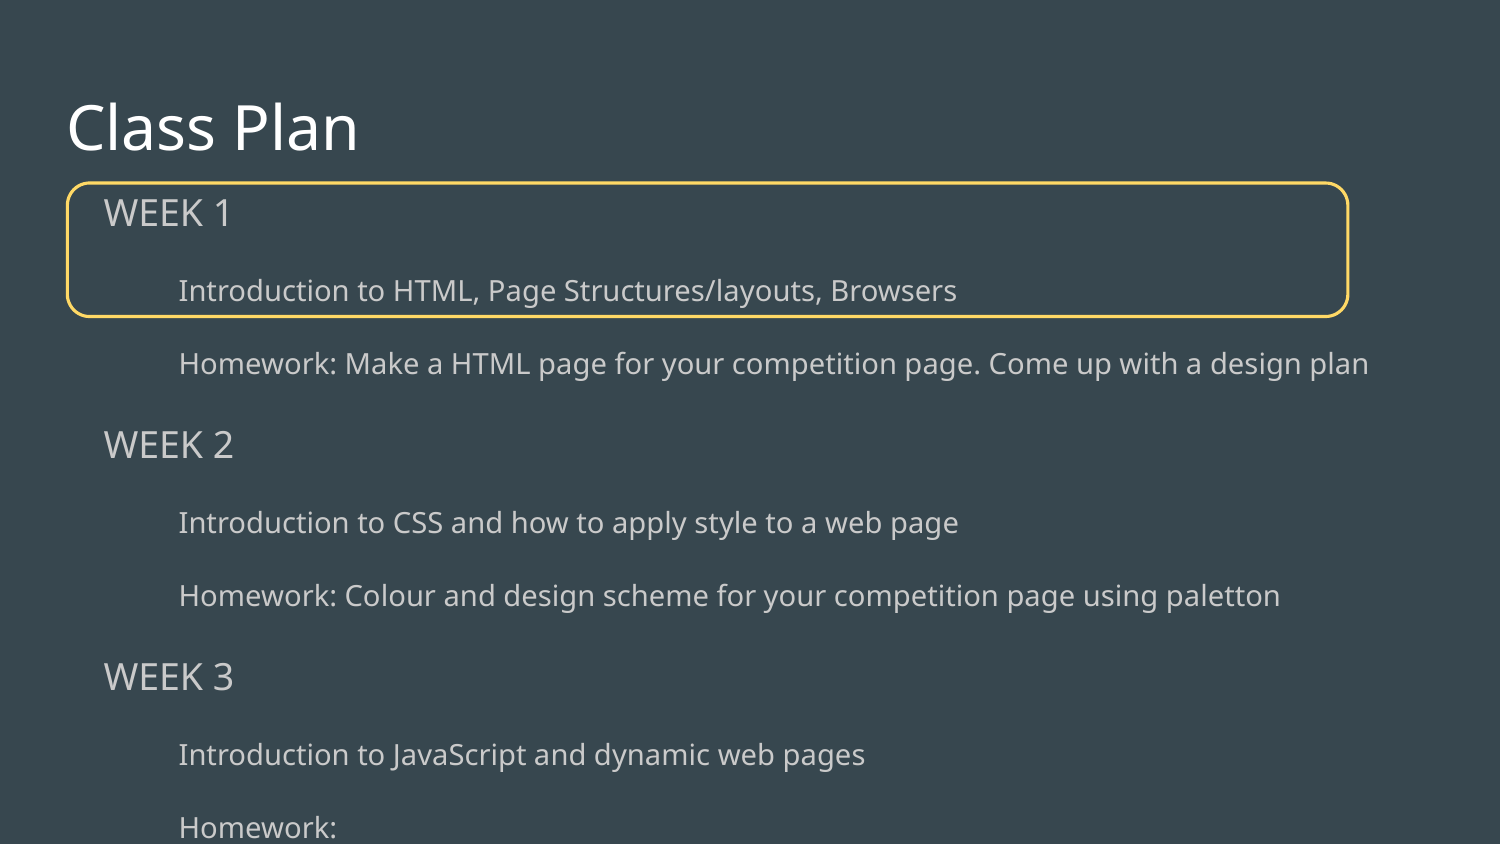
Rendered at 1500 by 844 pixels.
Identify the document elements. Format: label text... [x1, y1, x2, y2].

title Class Plan [51, 72, 1449, 166]
text_box [67, 182, 1348, 317]
list WEEK 1 Introduction to HTML, Page Structures/layouts, Browsers Homework: Make a HTML page for your competition page. Come up with a design plan WEEK 2 Introduction to CSS and how to apply style to a web page Homework: Colour and design scheme for your competition page using paletton WEEK 3 Introduction to JavaScript and dynamic web pages Homework: WEEK 4 More JavaScript Homework: WEEK 5 HTML, CSS, JavaScript, complete portfolio site and competition site [51, 166, 1449, 826]
